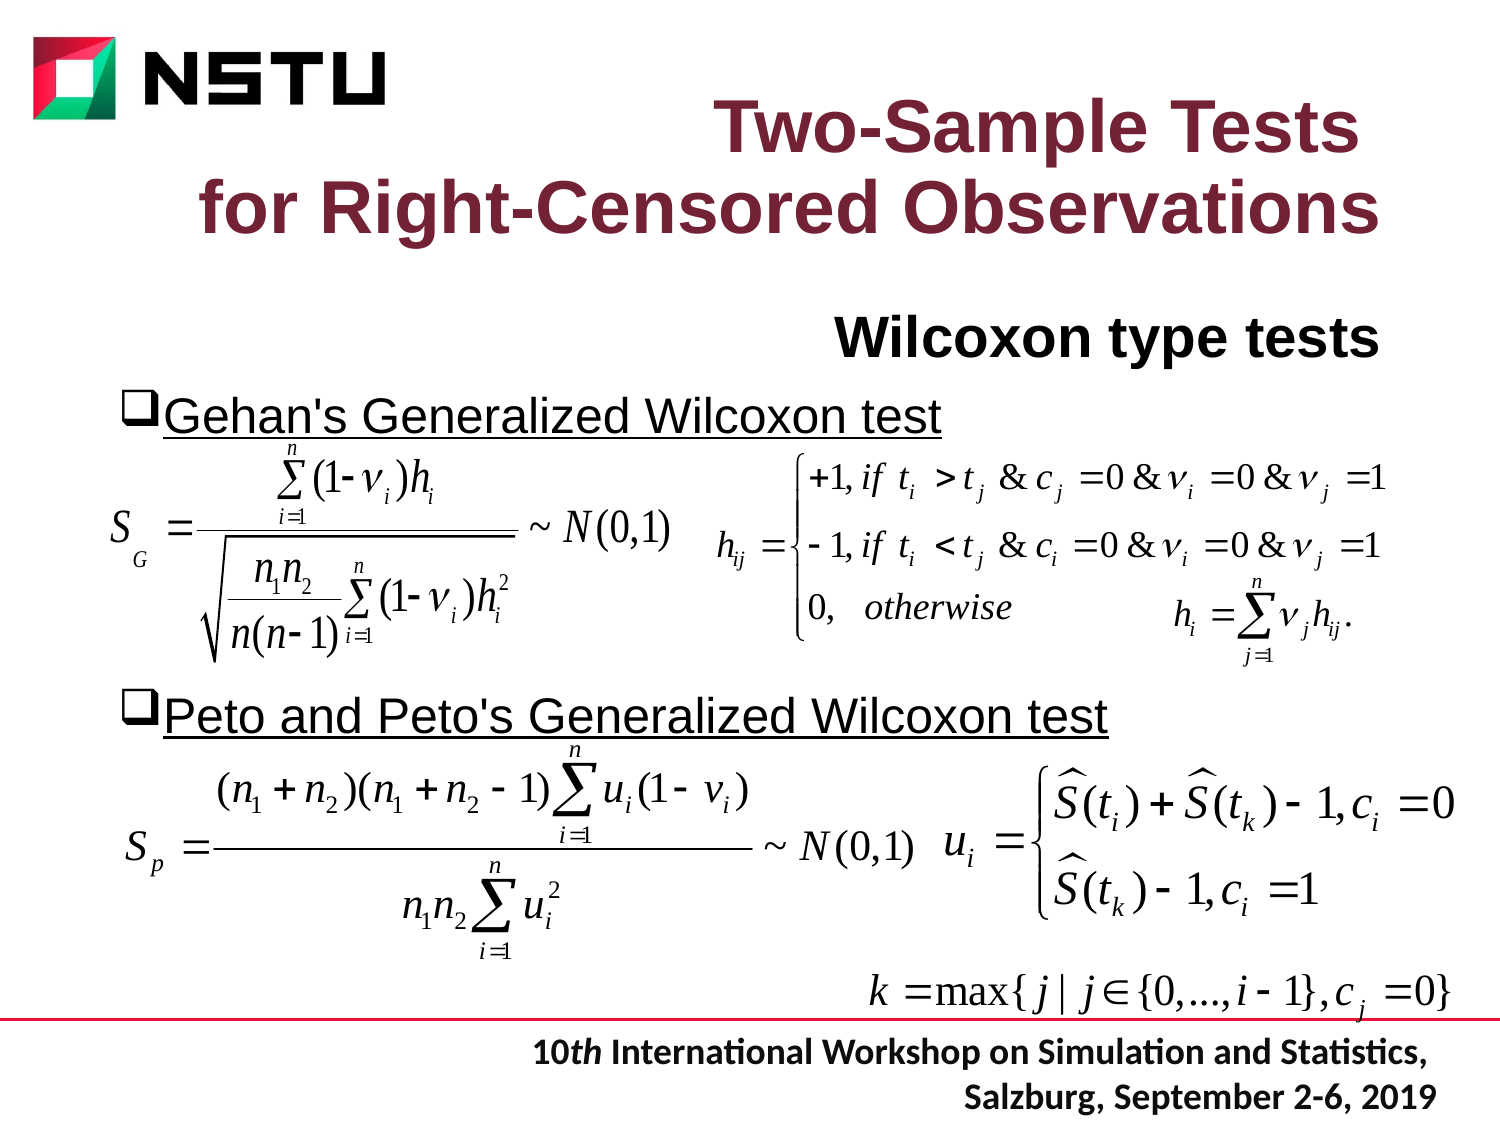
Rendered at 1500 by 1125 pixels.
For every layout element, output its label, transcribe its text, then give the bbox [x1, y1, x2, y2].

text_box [117, 729, 923, 970]
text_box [937, 755, 1466, 932]
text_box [1167, 563, 1357, 674]
picture [33, 0, 385, 157]
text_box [103, 426, 680, 674]
title Two-Sample Tests for Right-Censored Observations [103, 59, 1397, 278]
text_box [861, 960, 1460, 1032]
list Wilcoxon type tests Gehan's Generalized Wilcoxon test Peto and Peto's Generalized Wilcoxon test [103, 299, 1397, 1014]
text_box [710, 446, 1408, 649]
text_box 10th International Workshop on Simulation and Statistics, Salzburg, September 2-6, 2019 [71, 1020, 1453, 1125]
